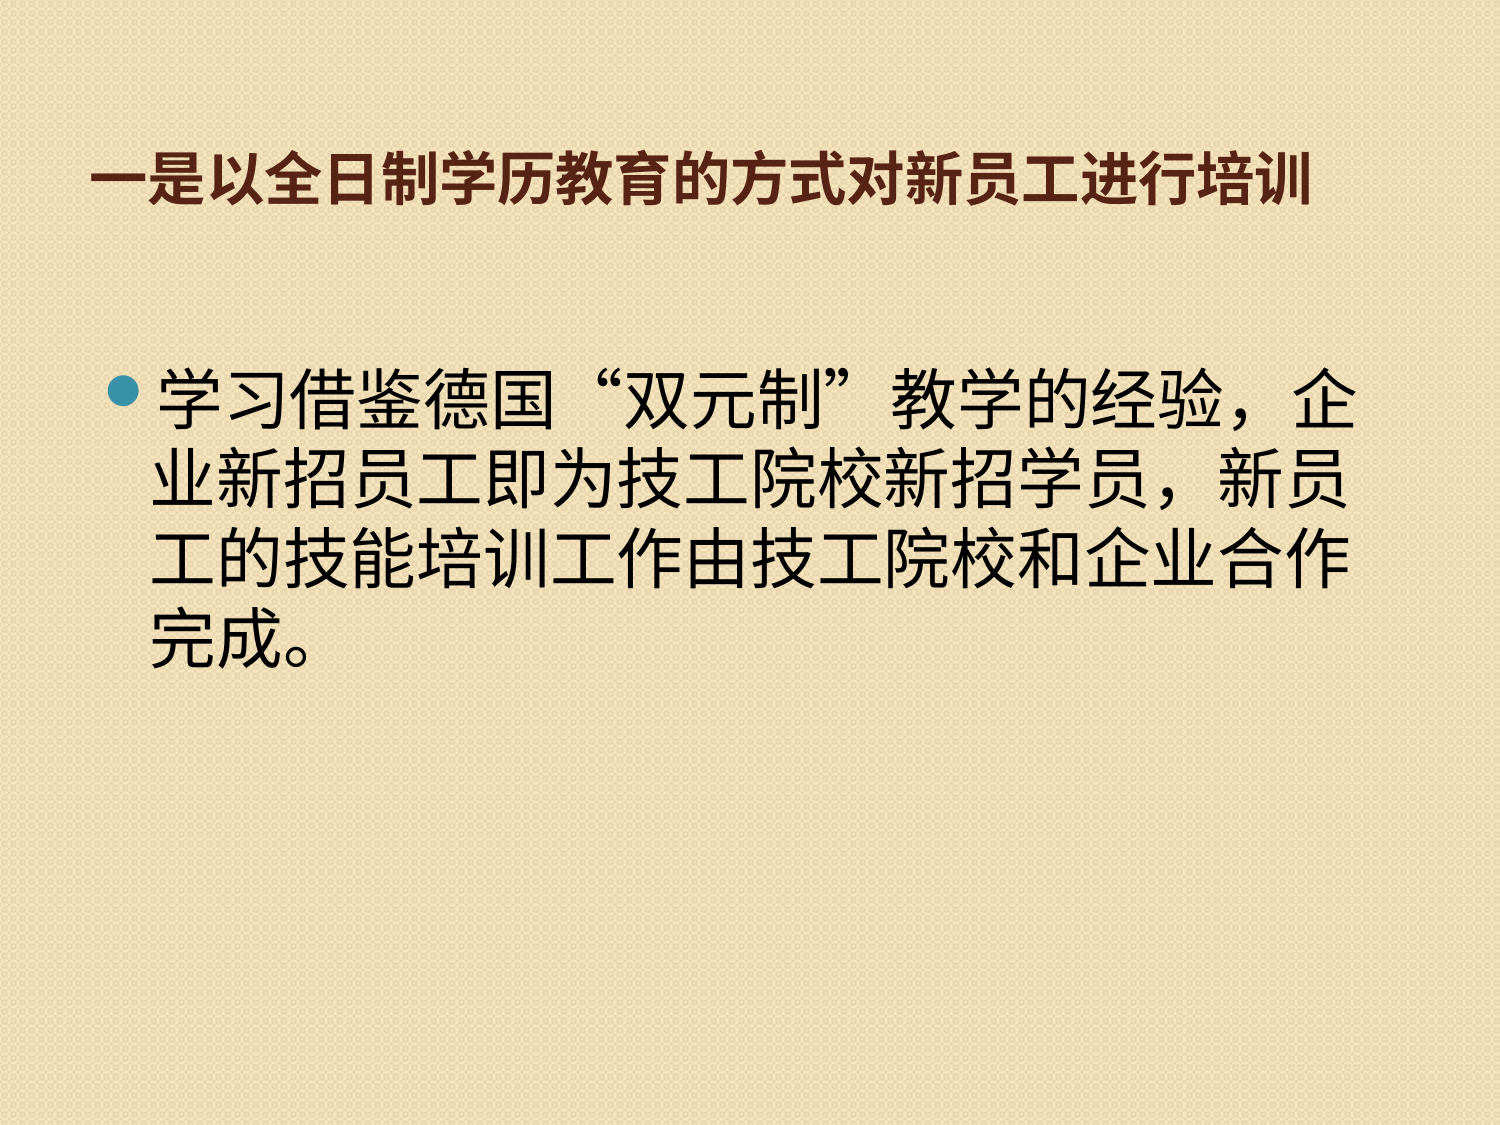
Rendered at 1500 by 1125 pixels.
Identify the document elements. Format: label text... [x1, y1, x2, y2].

title 一是以全日制学历教育的方式对新员工进行培训 [75, 35, 1365, 220]
list 学习借鉴德国“双元制”教学的经验，企业新招员工即为技工院校新招学员，新员工的技能培训工作由技工院校和企业合作完成。 [75, 350, 1413, 1005]
